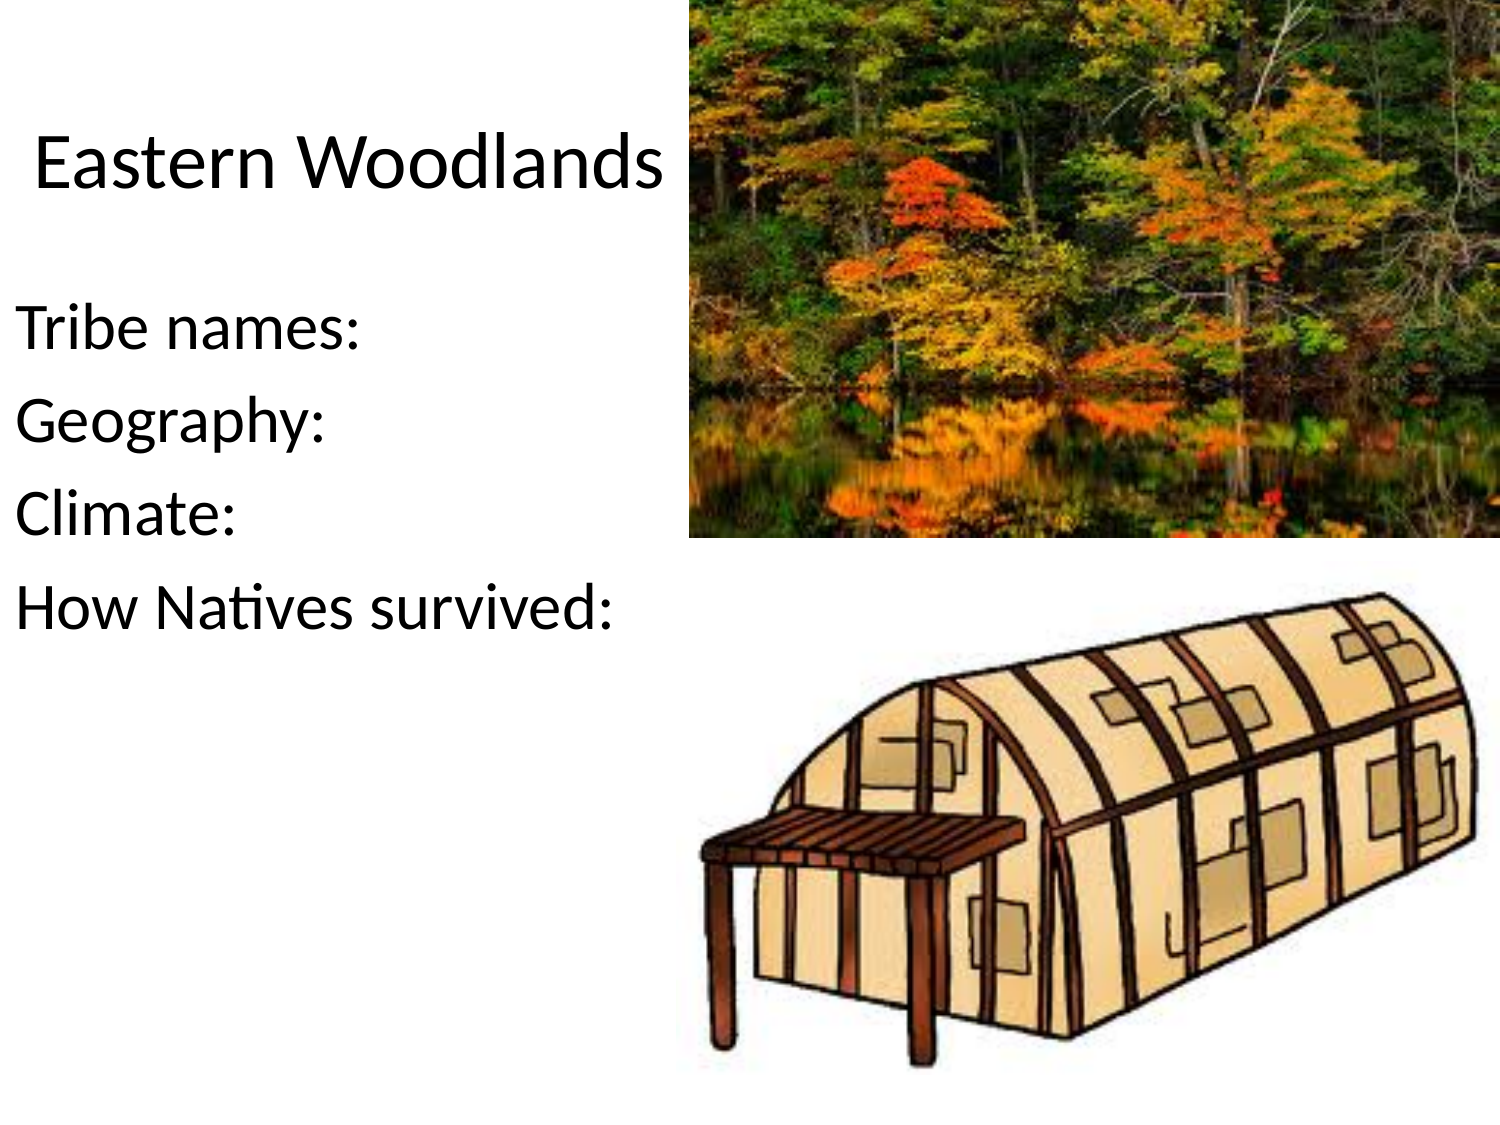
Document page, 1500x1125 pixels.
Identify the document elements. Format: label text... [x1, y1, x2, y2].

list Tribe names: Geography: Climate: How Natives survived: [0, 275, 700, 1018]
title Eastern Woodlands [0, 62, 684, 250]
picture [676, 561, 1500, 1076]
picture [689, 0, 1500, 538]
